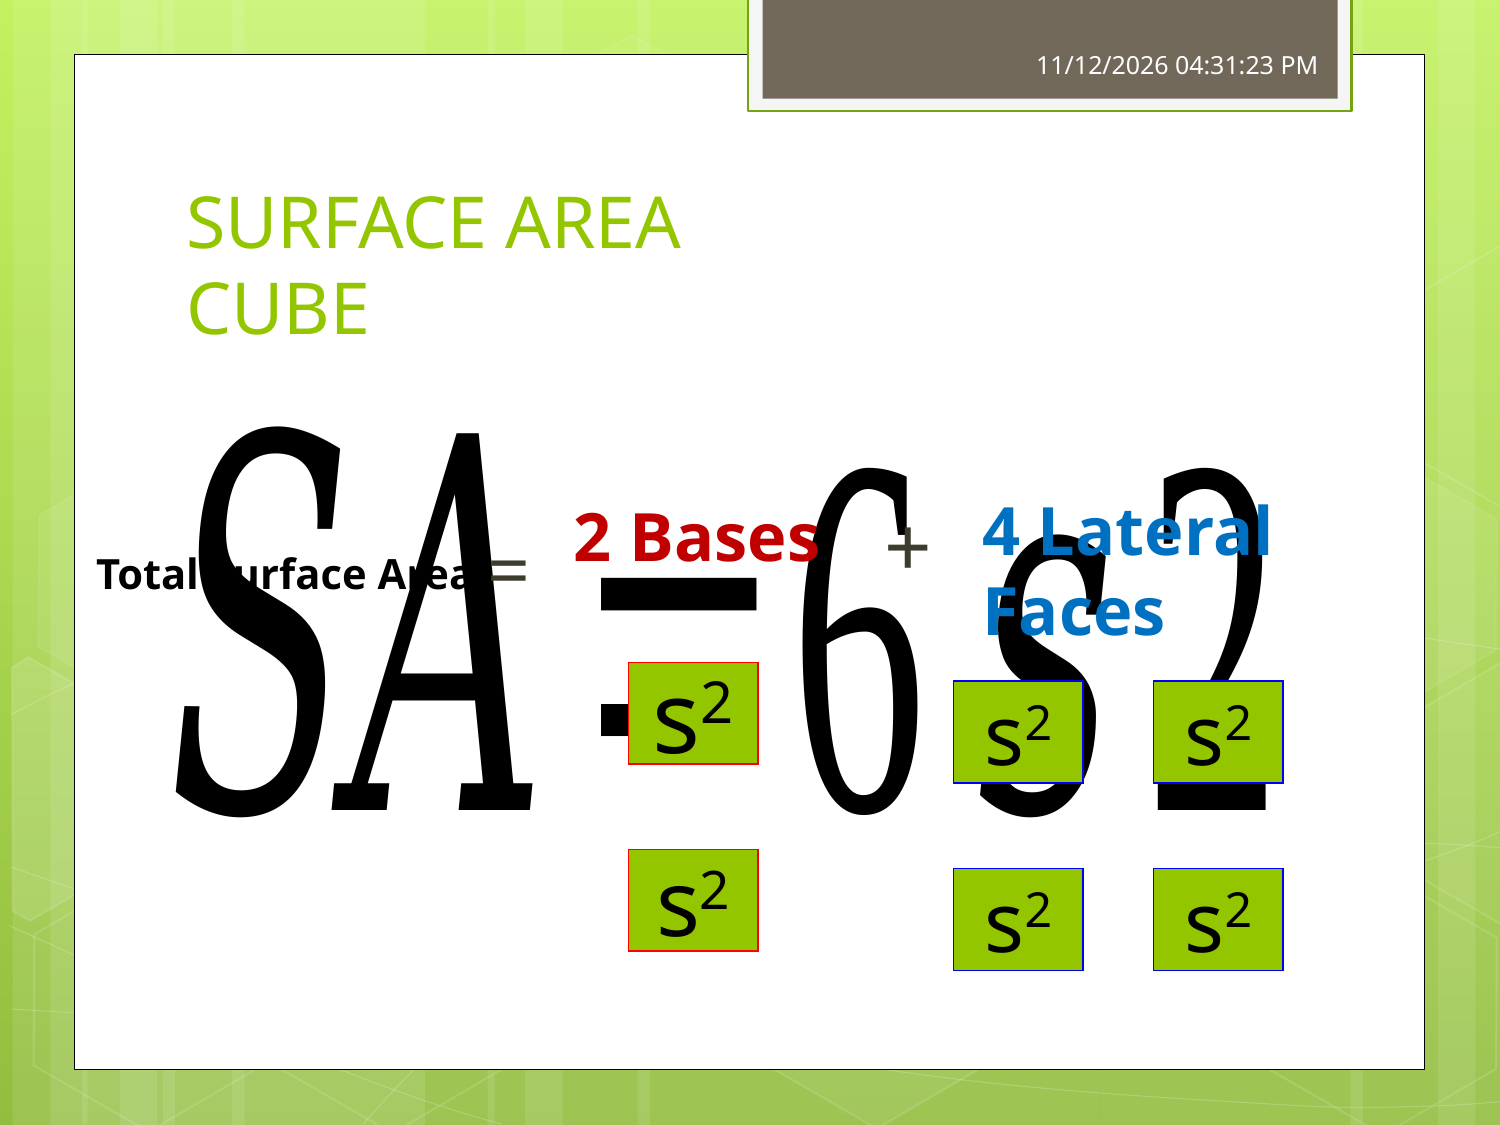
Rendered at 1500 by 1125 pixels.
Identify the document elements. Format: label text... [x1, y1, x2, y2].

text_box = [453, 515, 579, 671]
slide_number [983, 36, 1334, 97]
text_box s2 [953, 681, 1083, 783]
text_box + [850, 487, 1053, 682]
text_box Total Surface Area [62, 540, 517, 736]
text_box s2 [1153, 868, 1283, 971]
text_box s2 [628, 849, 758, 951]
title SURFACE AREA CUBE [171, 168, 1324, 357]
text_box s2 [953, 868, 1083, 971]
text_box 4 Lateral Faces [948, 481, 1411, 638]
text_box s2 [1153, 681, 1283, 783]
text_box 2 Bases [540, 487, 850, 645]
text_box s2 [628, 662, 758, 764]
